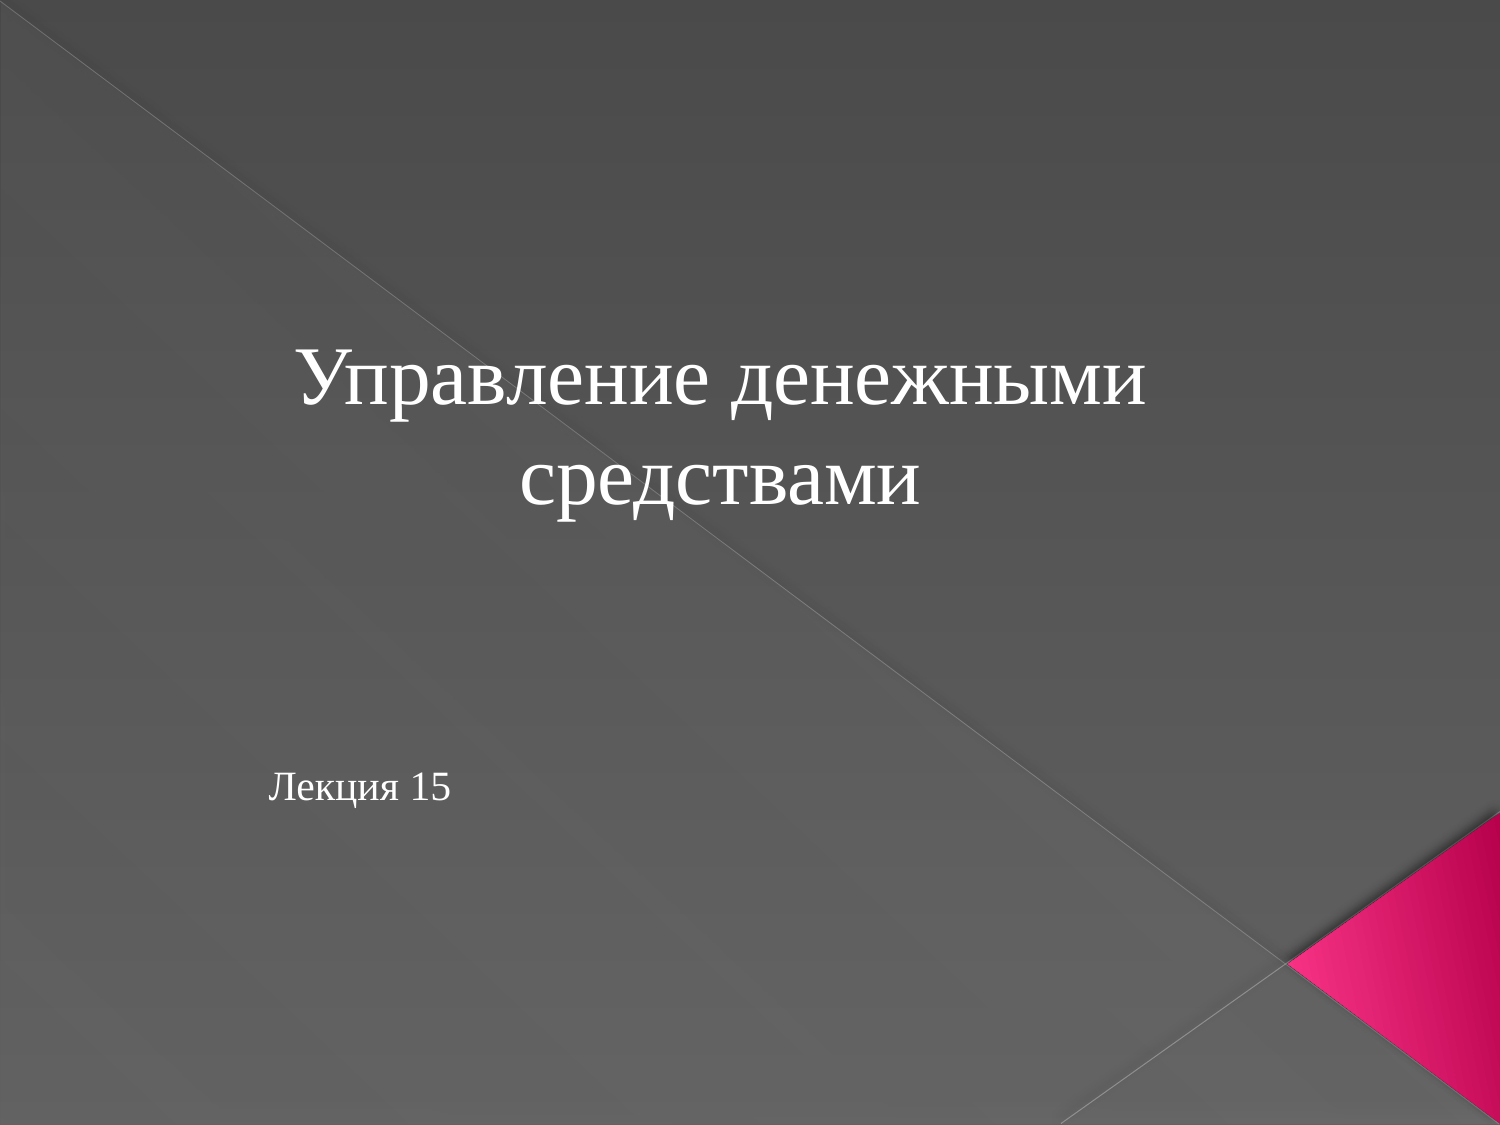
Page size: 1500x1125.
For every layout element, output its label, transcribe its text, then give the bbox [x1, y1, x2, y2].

text_box Управление денежными средствами [230, 314, 1211, 529]
text_box Лекция 15 [253, 751, 692, 817]
